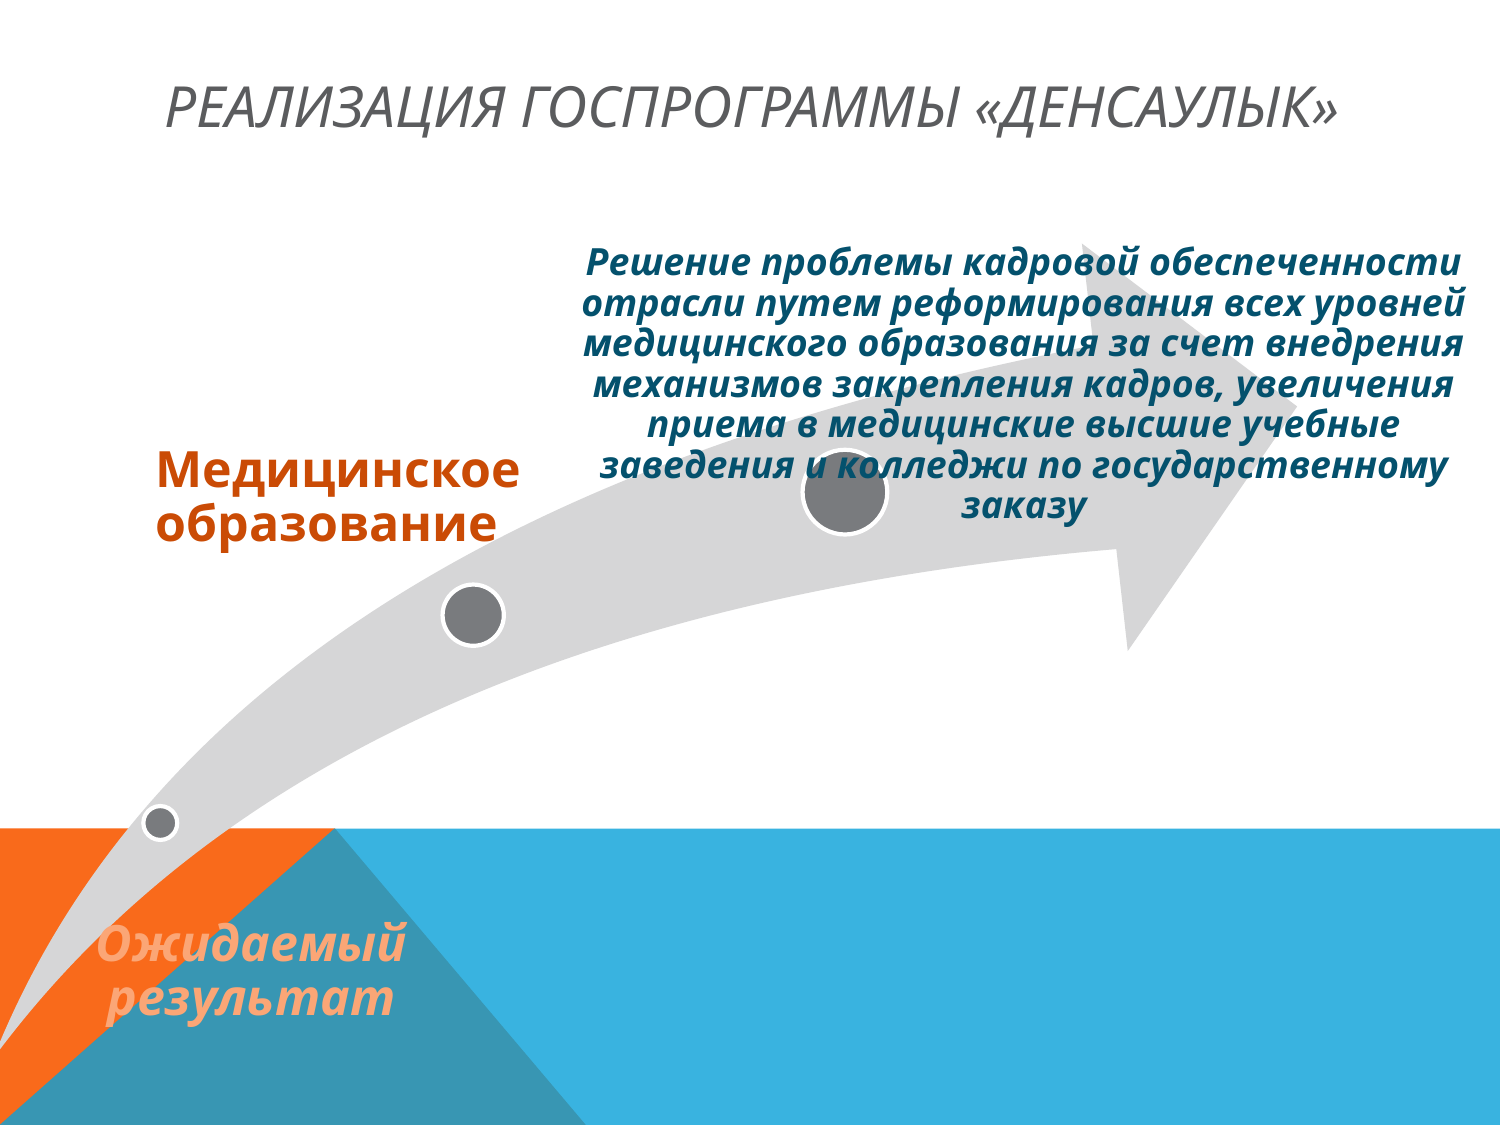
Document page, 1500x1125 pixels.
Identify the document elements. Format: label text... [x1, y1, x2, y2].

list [52, 243, 1412, 1059]
title Реализация госпрограммы «Денсаулык» [135, 60, 1369, 150]
